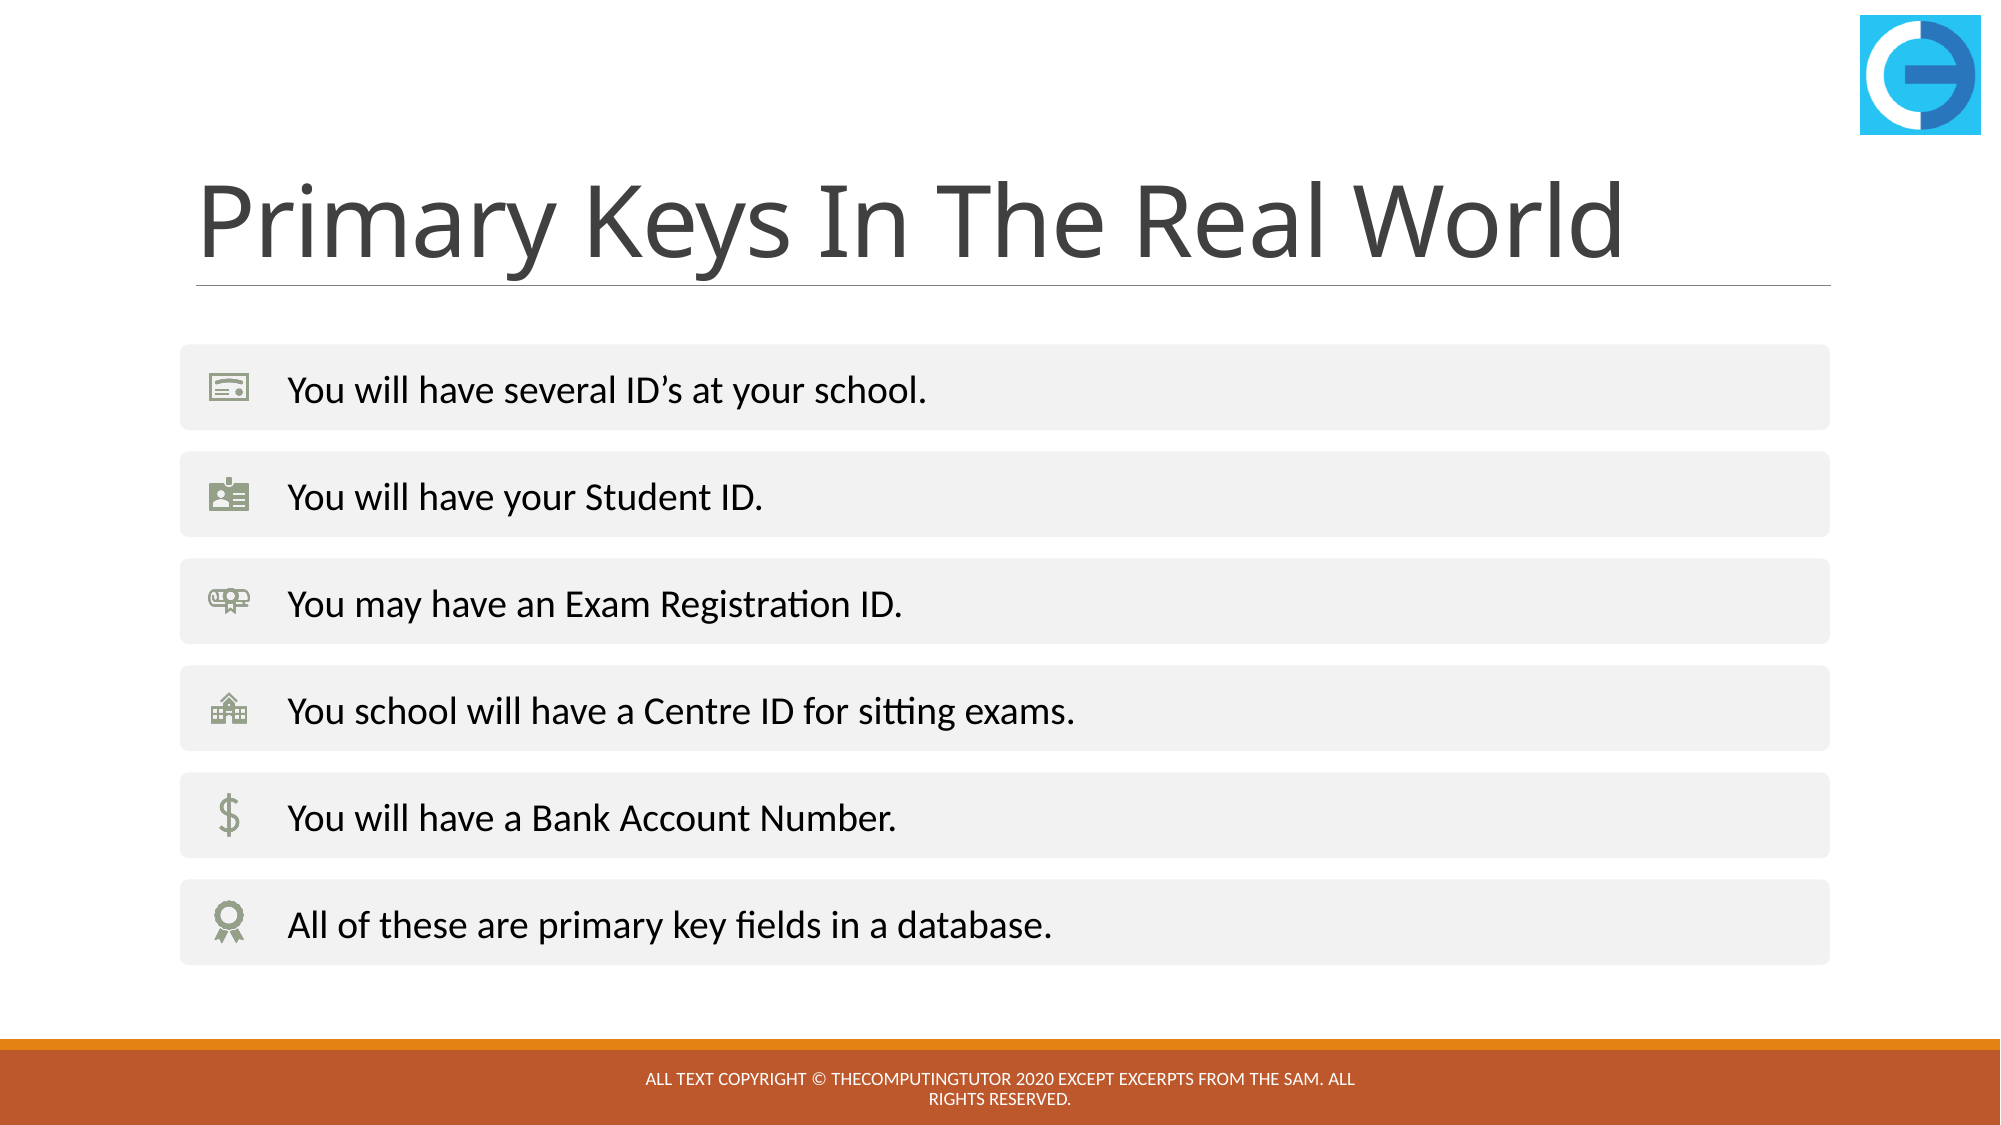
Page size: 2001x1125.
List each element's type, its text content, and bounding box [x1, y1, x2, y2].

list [179, 343, 1831, 966]
footer All text copyright © TheComputingTutor 2020 except excerpts from the SAM. All rights Reserved. [604, 1059, 1396, 1120]
title Primary Keys In The Real World [180, 47, 1830, 285]
picture [1860, 15, 1981, 135]
